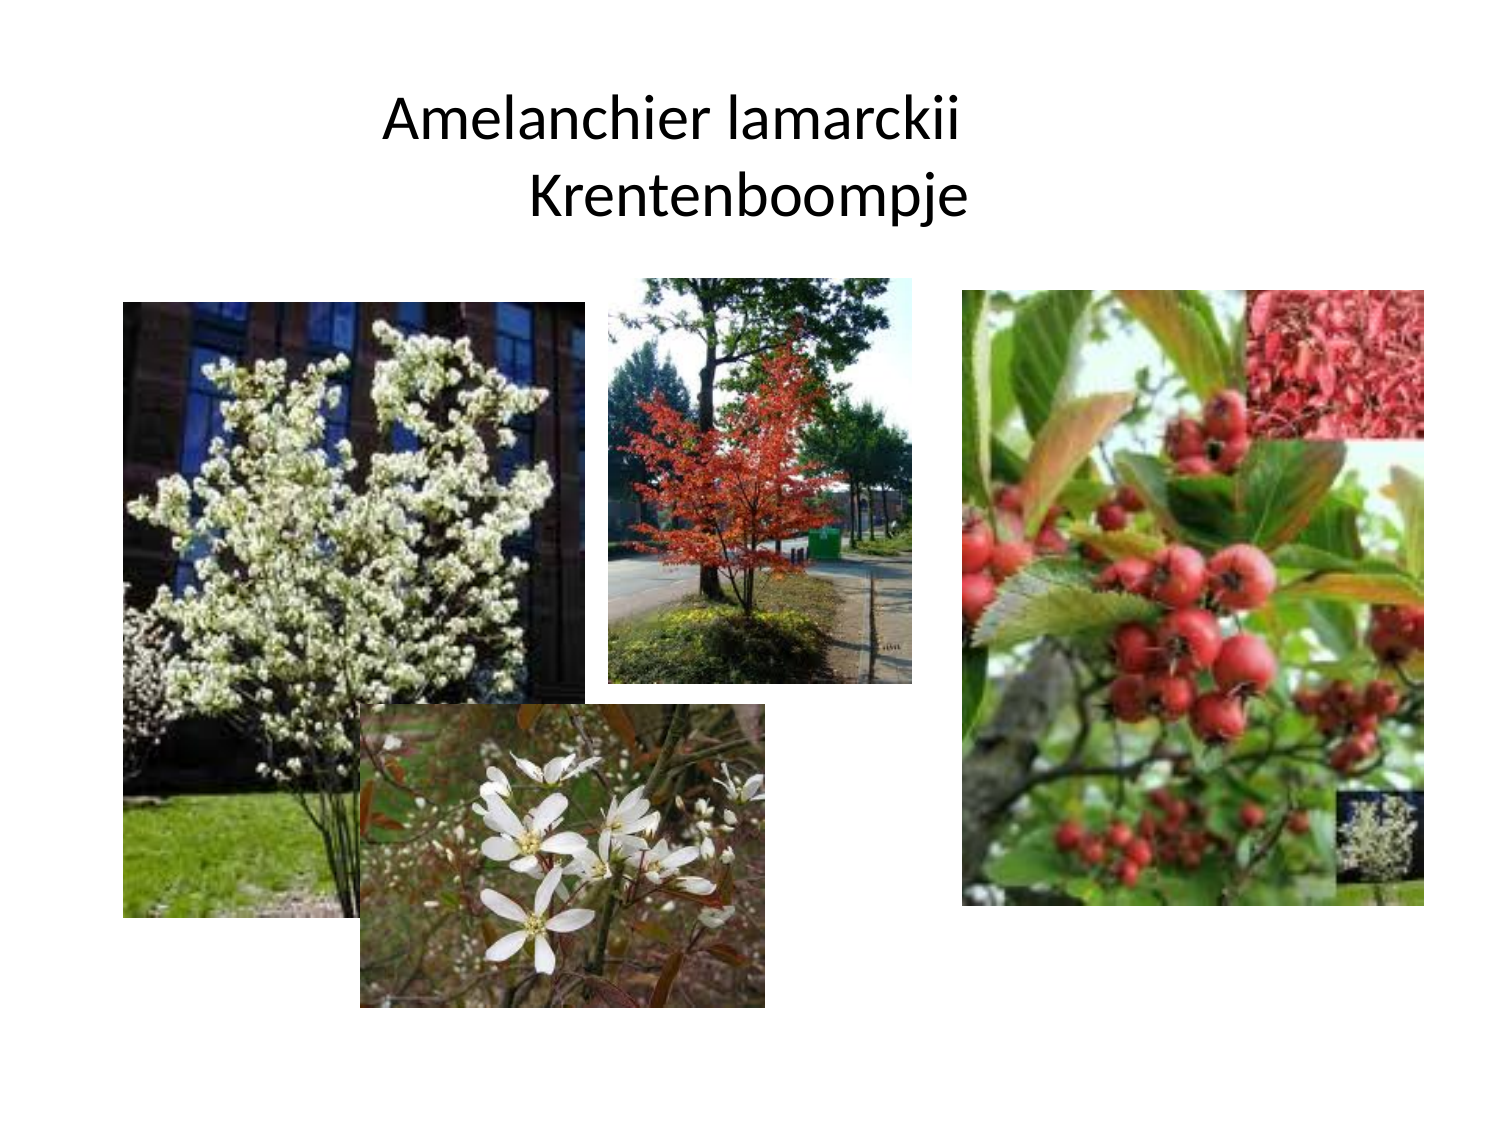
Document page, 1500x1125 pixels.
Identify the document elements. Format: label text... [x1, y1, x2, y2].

picture [962, 290, 1424, 907]
title Amelanchier lamarckii Krentenboompje [123, 66, 1376, 315]
picture [608, 278, 912, 684]
picture [123, 302, 766, 1008]
